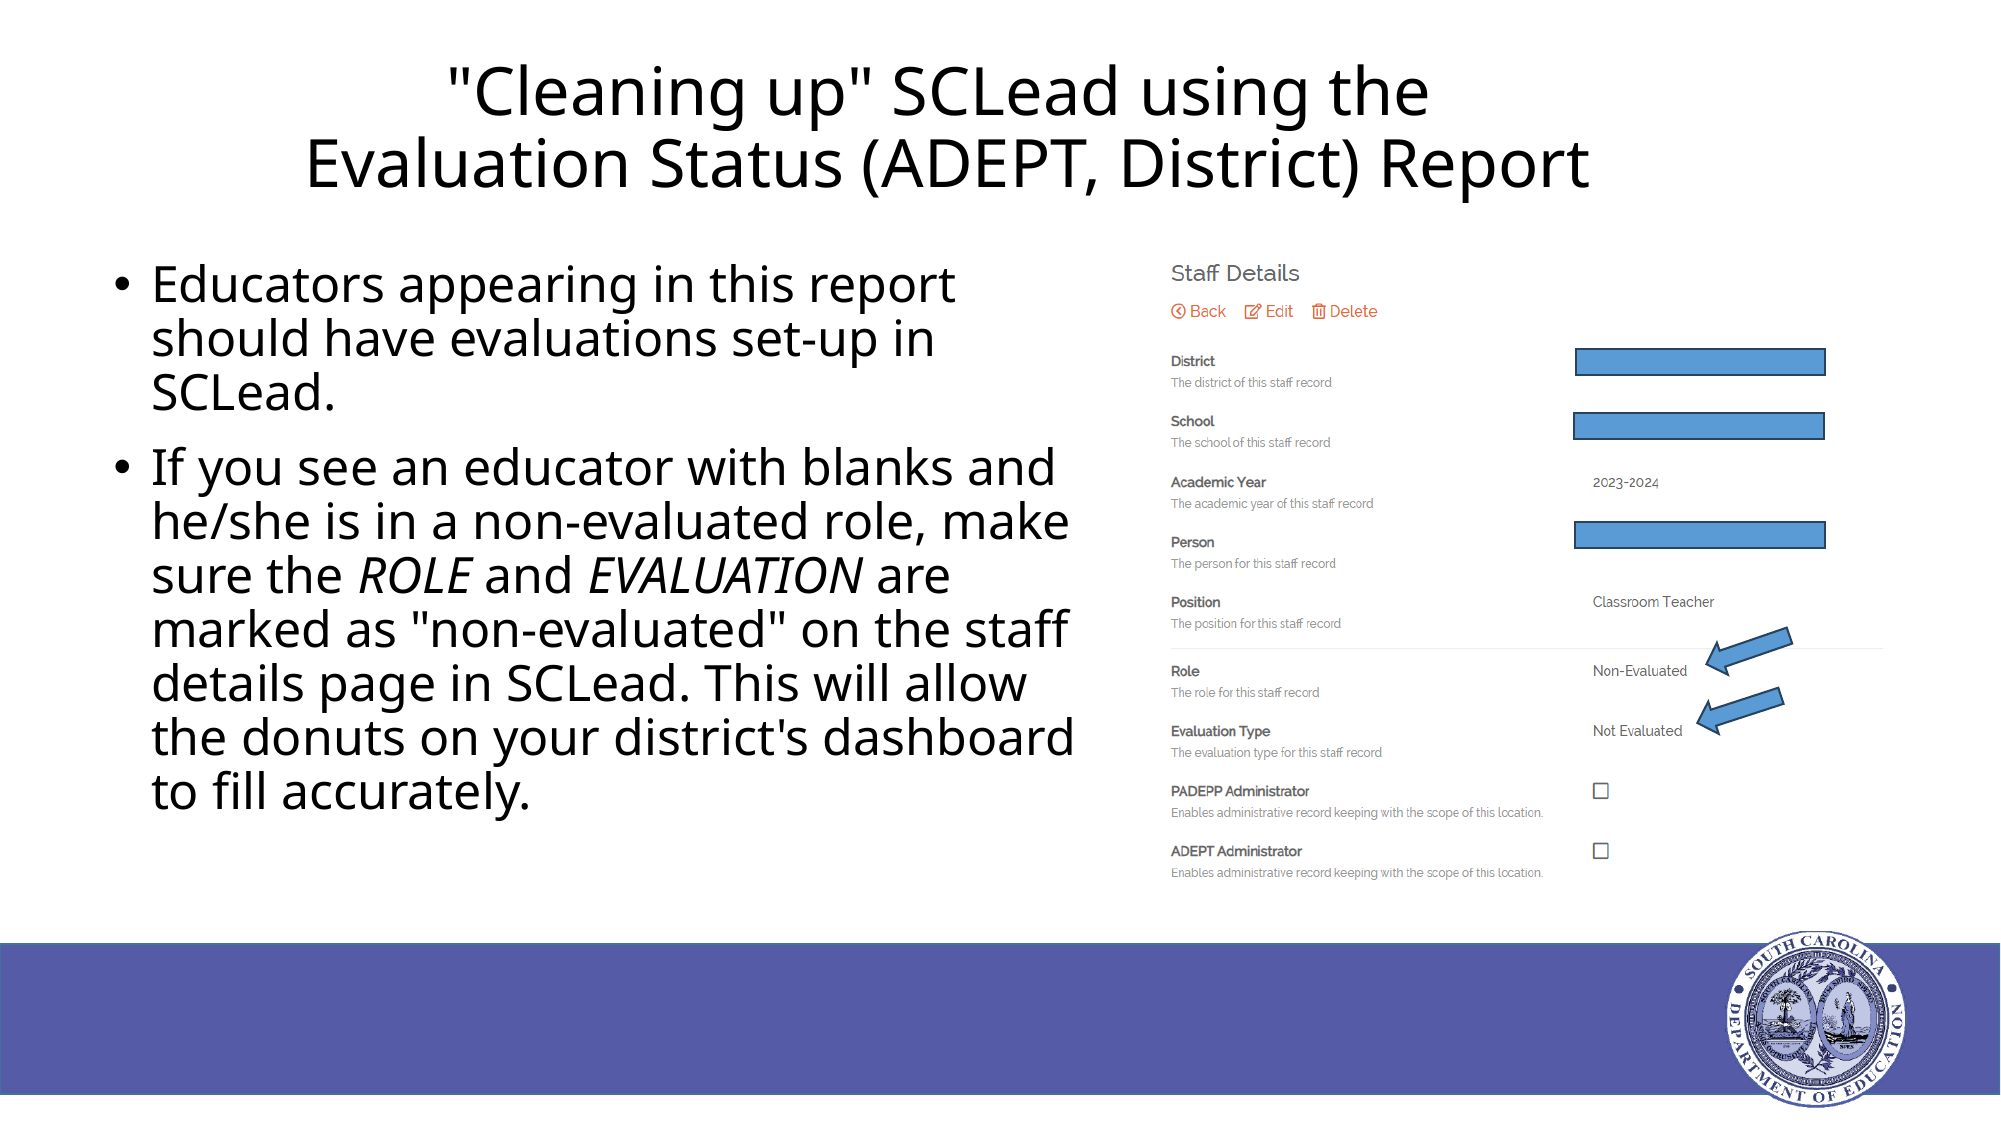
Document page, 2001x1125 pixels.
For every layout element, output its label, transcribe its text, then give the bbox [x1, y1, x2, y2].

list Educators appearing in this report should have evaluations set-up in SCLead. If you see an educator with blanks and he/she is in a non-evaluated role, make sure the ROLE and EVALUATION are marked as "non-evaluated" on the staff details page in SCLead. This will allow the donuts on your district's dashboard to fill accurately. [98, 252, 1109, 920]
picture [1133, 241, 1907, 1109]
title "Cleaning up" SCLead using the Evaluation Status (ADEPT, District) Report [48, 40, 1849, 220]
